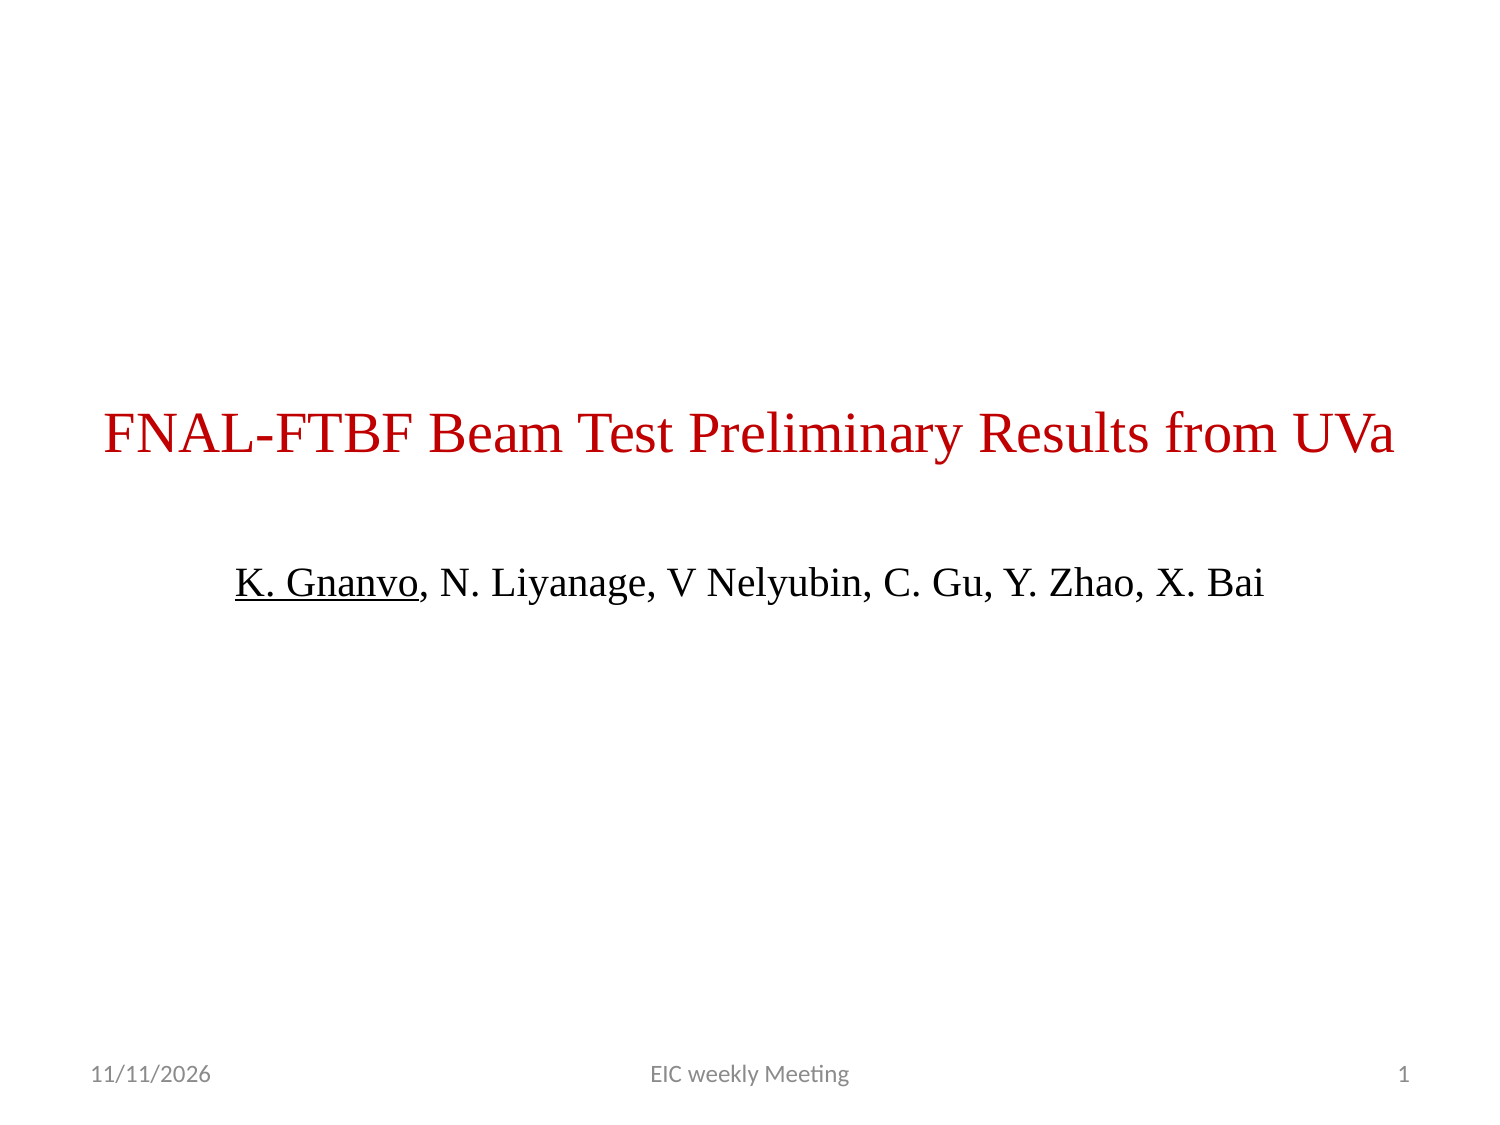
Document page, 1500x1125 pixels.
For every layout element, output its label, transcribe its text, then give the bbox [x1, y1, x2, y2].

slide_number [75, 1042, 425, 1103]
slide_number 1 [1074, 1042, 1425, 1103]
title FNAL-FTBF Beam Test Preliminary Results from UVa [0, 321, 1500, 512]
footer EIC weekly Meeting [512, 1042, 988, 1103]
subtitle K. Gnanvo, N. Liyanage, V Nelyubin, C. Gu, Y. Zhao, X. Bai [0, 512, 1500, 638]
